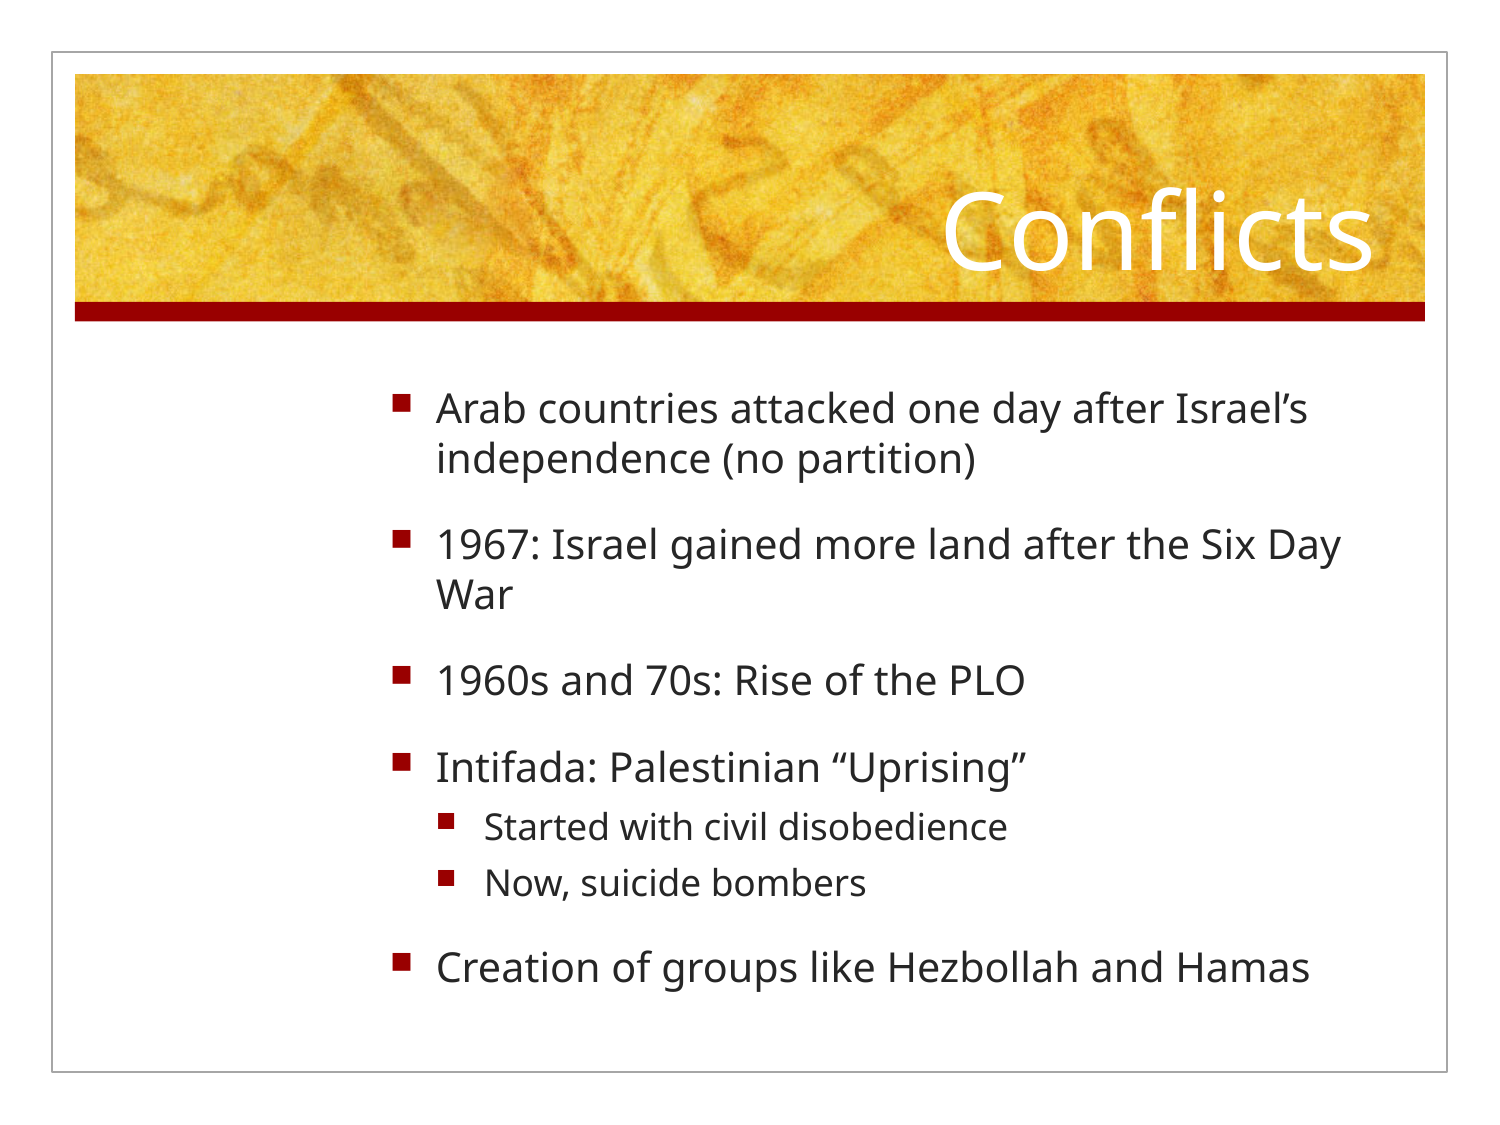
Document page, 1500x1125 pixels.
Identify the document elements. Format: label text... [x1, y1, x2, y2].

picture [75, 74, 1425, 301]
list Arab countries attacked one day after Israel’s independence (no partition) 1967: Israel gained more land after the Six Day War 1960s and 70s: Rise of the PLO Intifada: Palestinian “Uprising” Started with civil disobedience Now, suicide bombers Creation of groups like Hezbollah and Hamas [375, 375, 1392, 1005]
title Conflicts [108, 74, 1392, 292]
